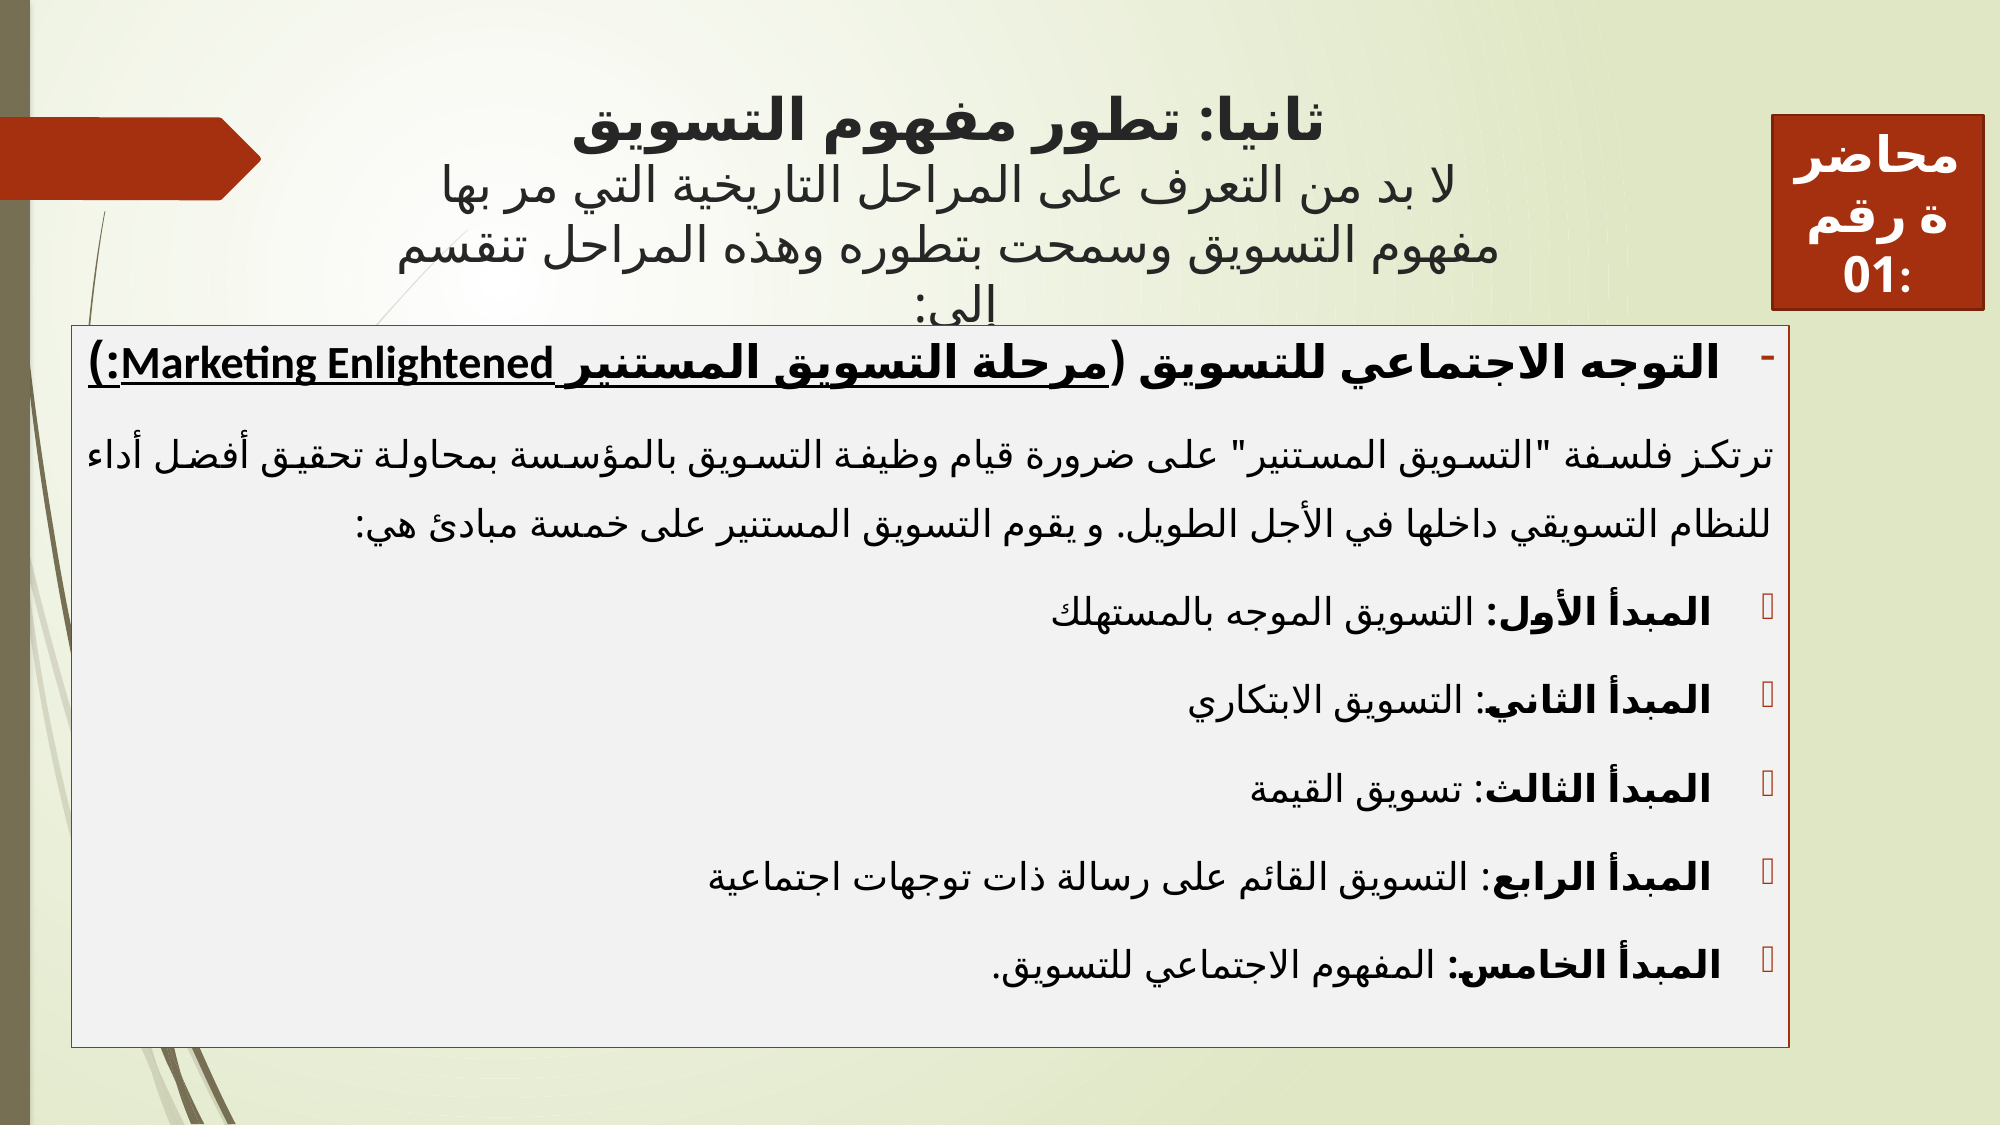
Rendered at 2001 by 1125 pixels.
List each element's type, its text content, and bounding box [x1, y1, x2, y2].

list التوجه الاجتماعي للتسويق (مرحلة التسويق المستنير Marketing Enlightened:) ترتكز فلسفة "التسويق المستنير" على ضرورة قيام وظيفة التسويق بالمؤسسة بمحاولة تحقيق أفضل أداء للنظام التسويقي داخلها في الأجل الطويل. و يقوم التسويق المستنير على خمسة مبادئ هي: المبدأ الأول: التسويق الموجه بالمستهلك المبدأ الثاني: التسويق الابتكاري المبدأ الثالث: تسويق القيمة المبدأ الرابع: التسويق القائم على رسالة ذات توجهات اجتماعية المبدأ الخامس: المفهوم الاجتماعي للتسويق. [71, 325, 1790, 1048]
text_box محاضرة رقم 01: [1771, 114, 1985, 311]
title ثانيا: تطور مفهوم التسويق لا بد من التعرف على المراحل التاريخية التي مر بها مفهوم التسويق وسمحت بتطوره وهذه المراحل تنقسم إلى: [353, 74, 1545, 291]
